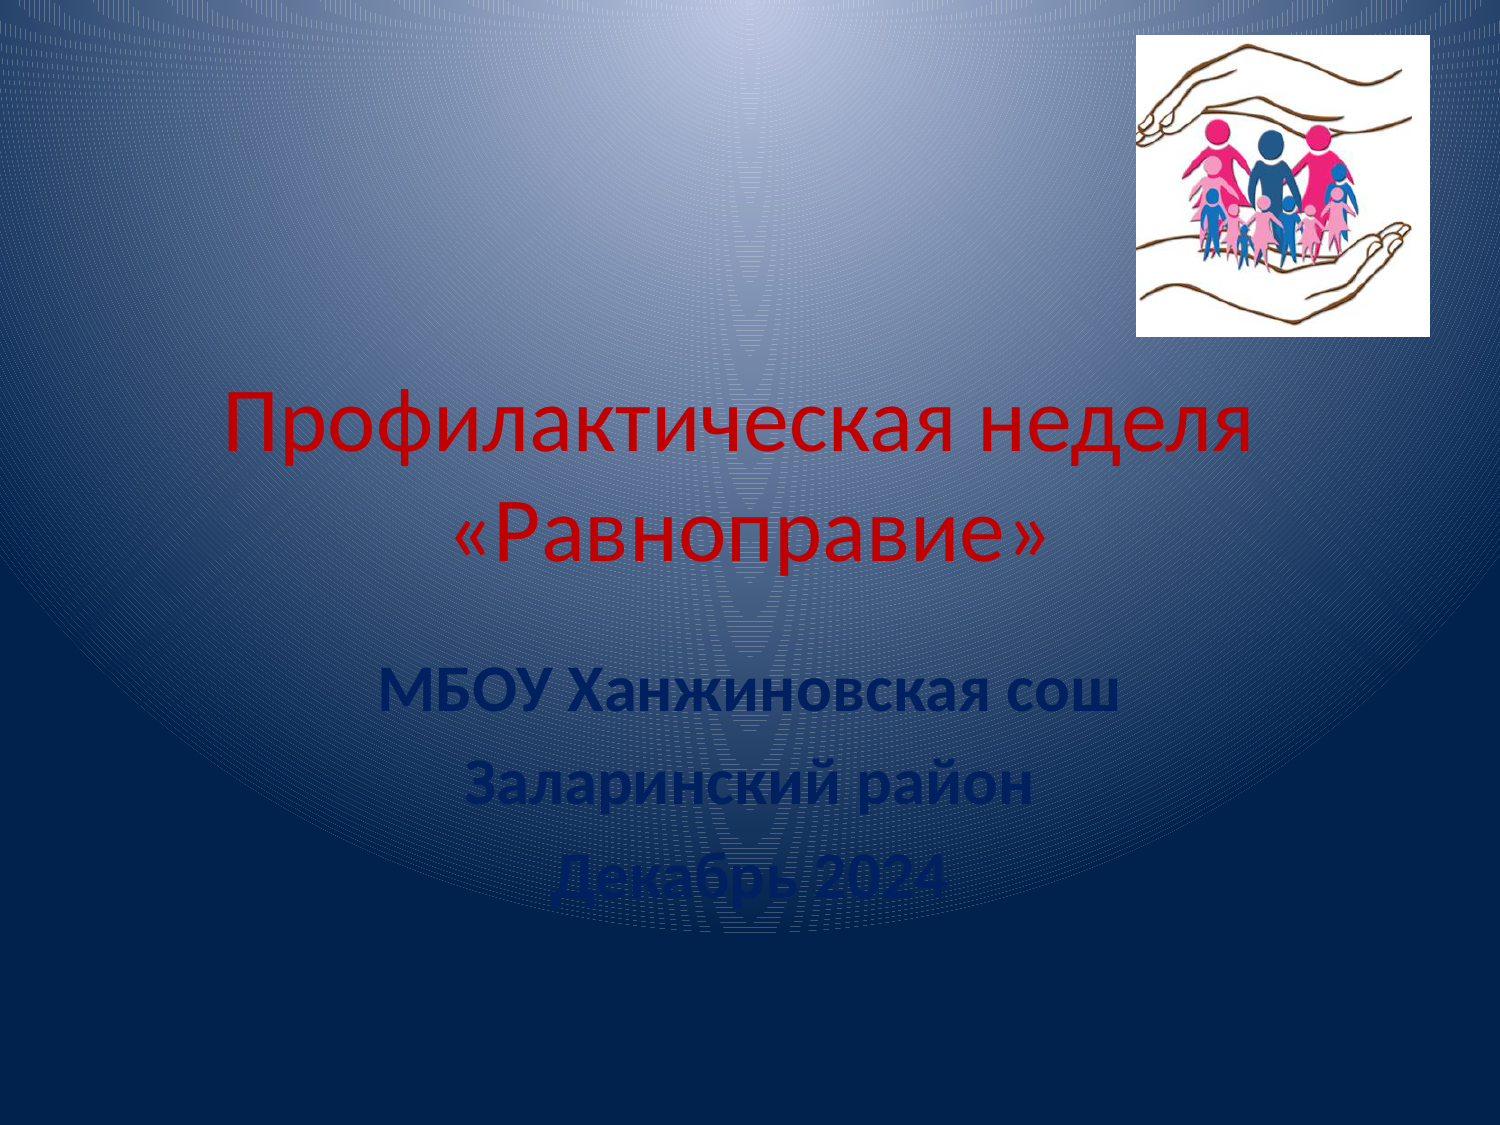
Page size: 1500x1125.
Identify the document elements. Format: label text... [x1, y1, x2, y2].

title Профилактическая неделя «Равноправие» [112, 349, 1388, 591]
picture [1136, 34, 1430, 338]
subtitle МБОУ Ханжиновская сош Заларинский район Декабрь 2024 [225, 637, 1275, 925]
